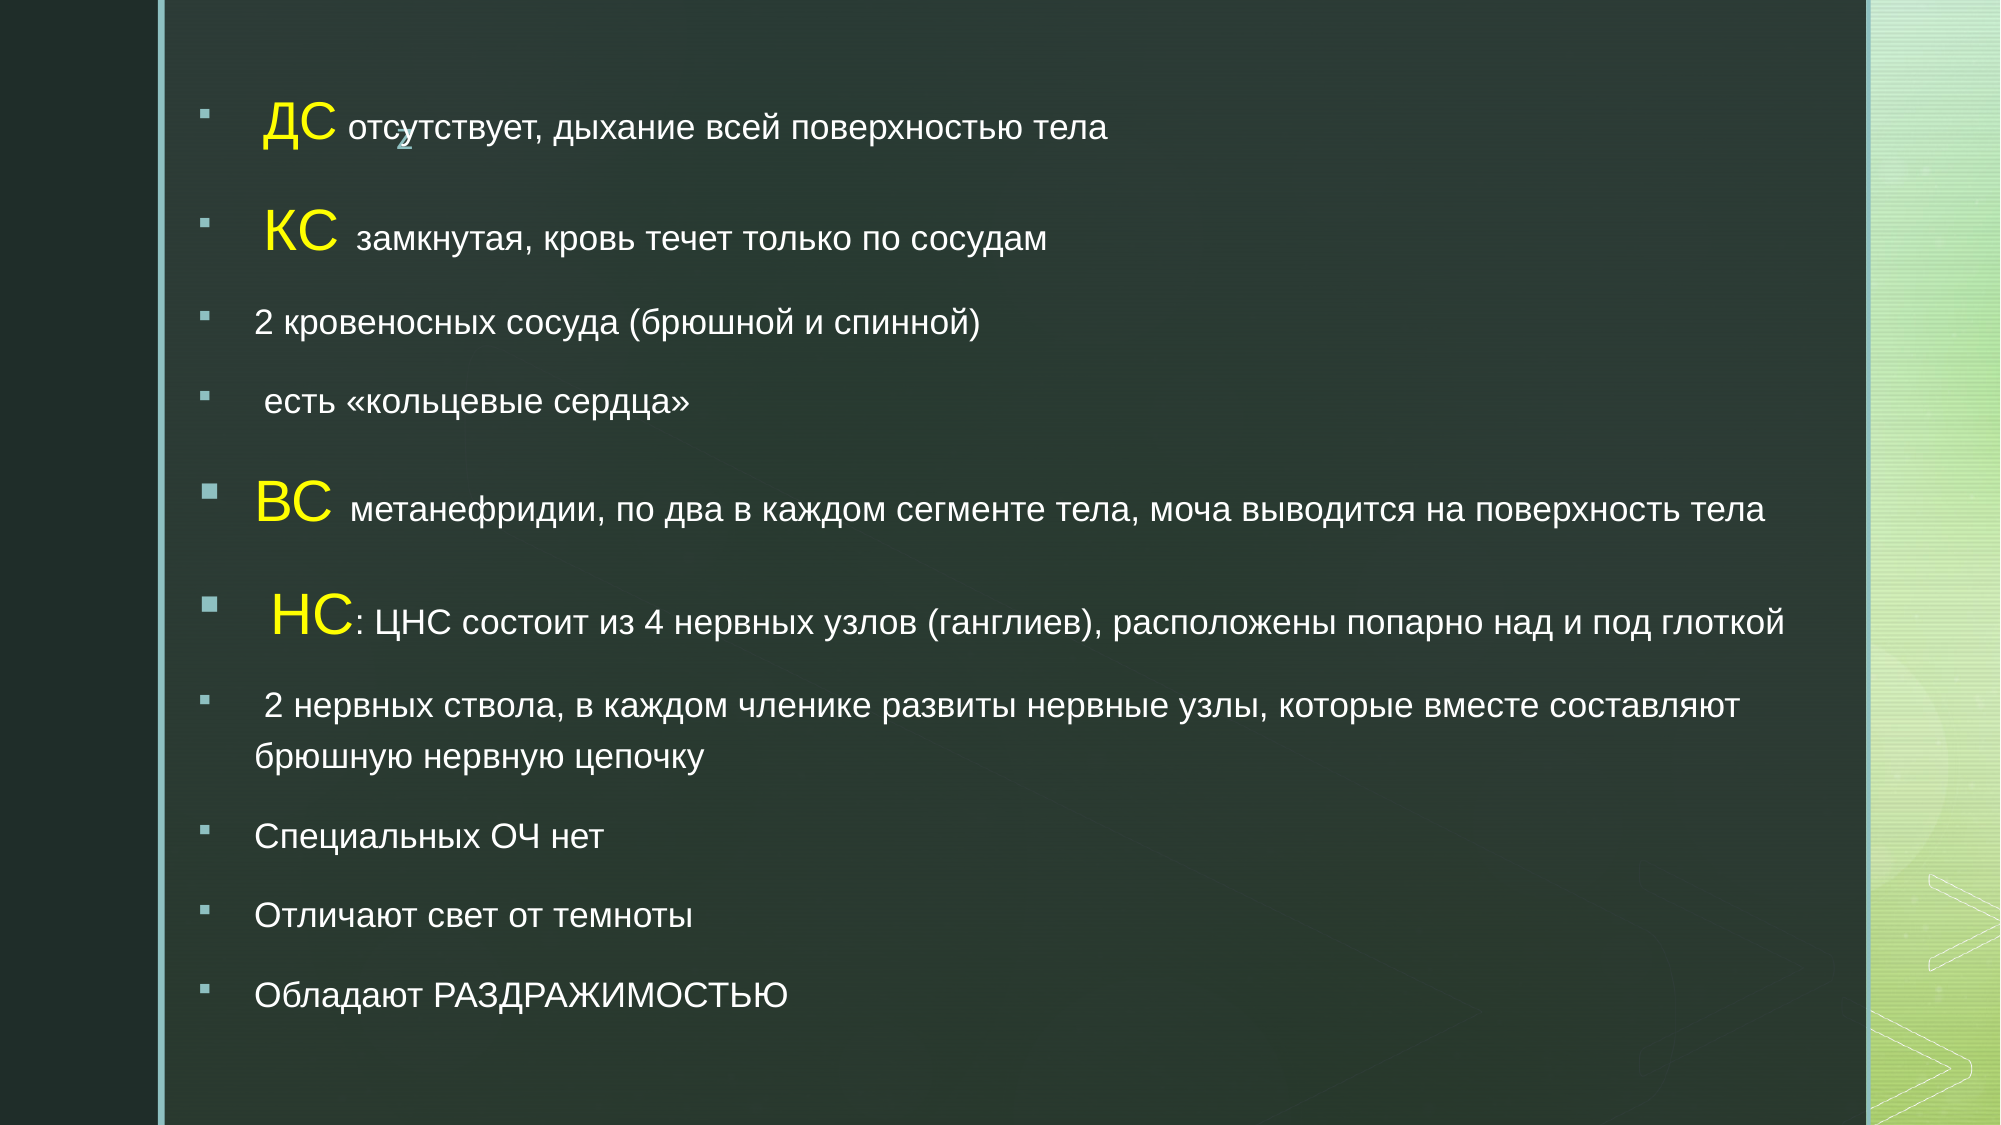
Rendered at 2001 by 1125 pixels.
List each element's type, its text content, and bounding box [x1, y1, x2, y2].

picture [1871, 0, 2001, 1125]
list ДС отсутствует, дыхание всей поверхностью тела КС замкнутая, кровь течет только по сосудам 2 кровеносных сосуда (брюшной и спинной) есть «кольцевые сердца» ВС метанефридии, по два в каждом сегменте тела, моча выводится на поверхность тела НС: ЦНС состоит из 4 нервных узлов (ганглиев), расположены попарно над и под глоткой 2 нервных ствола, в каждом членике развиты нервные узлы, которые вместе составляют брюшную нервную цепочку Специальных ОЧ нет Отличают свет от темноты Обладают РАЗДРАЖИМОСТЬЮ [182, 65, 1849, 1031]
